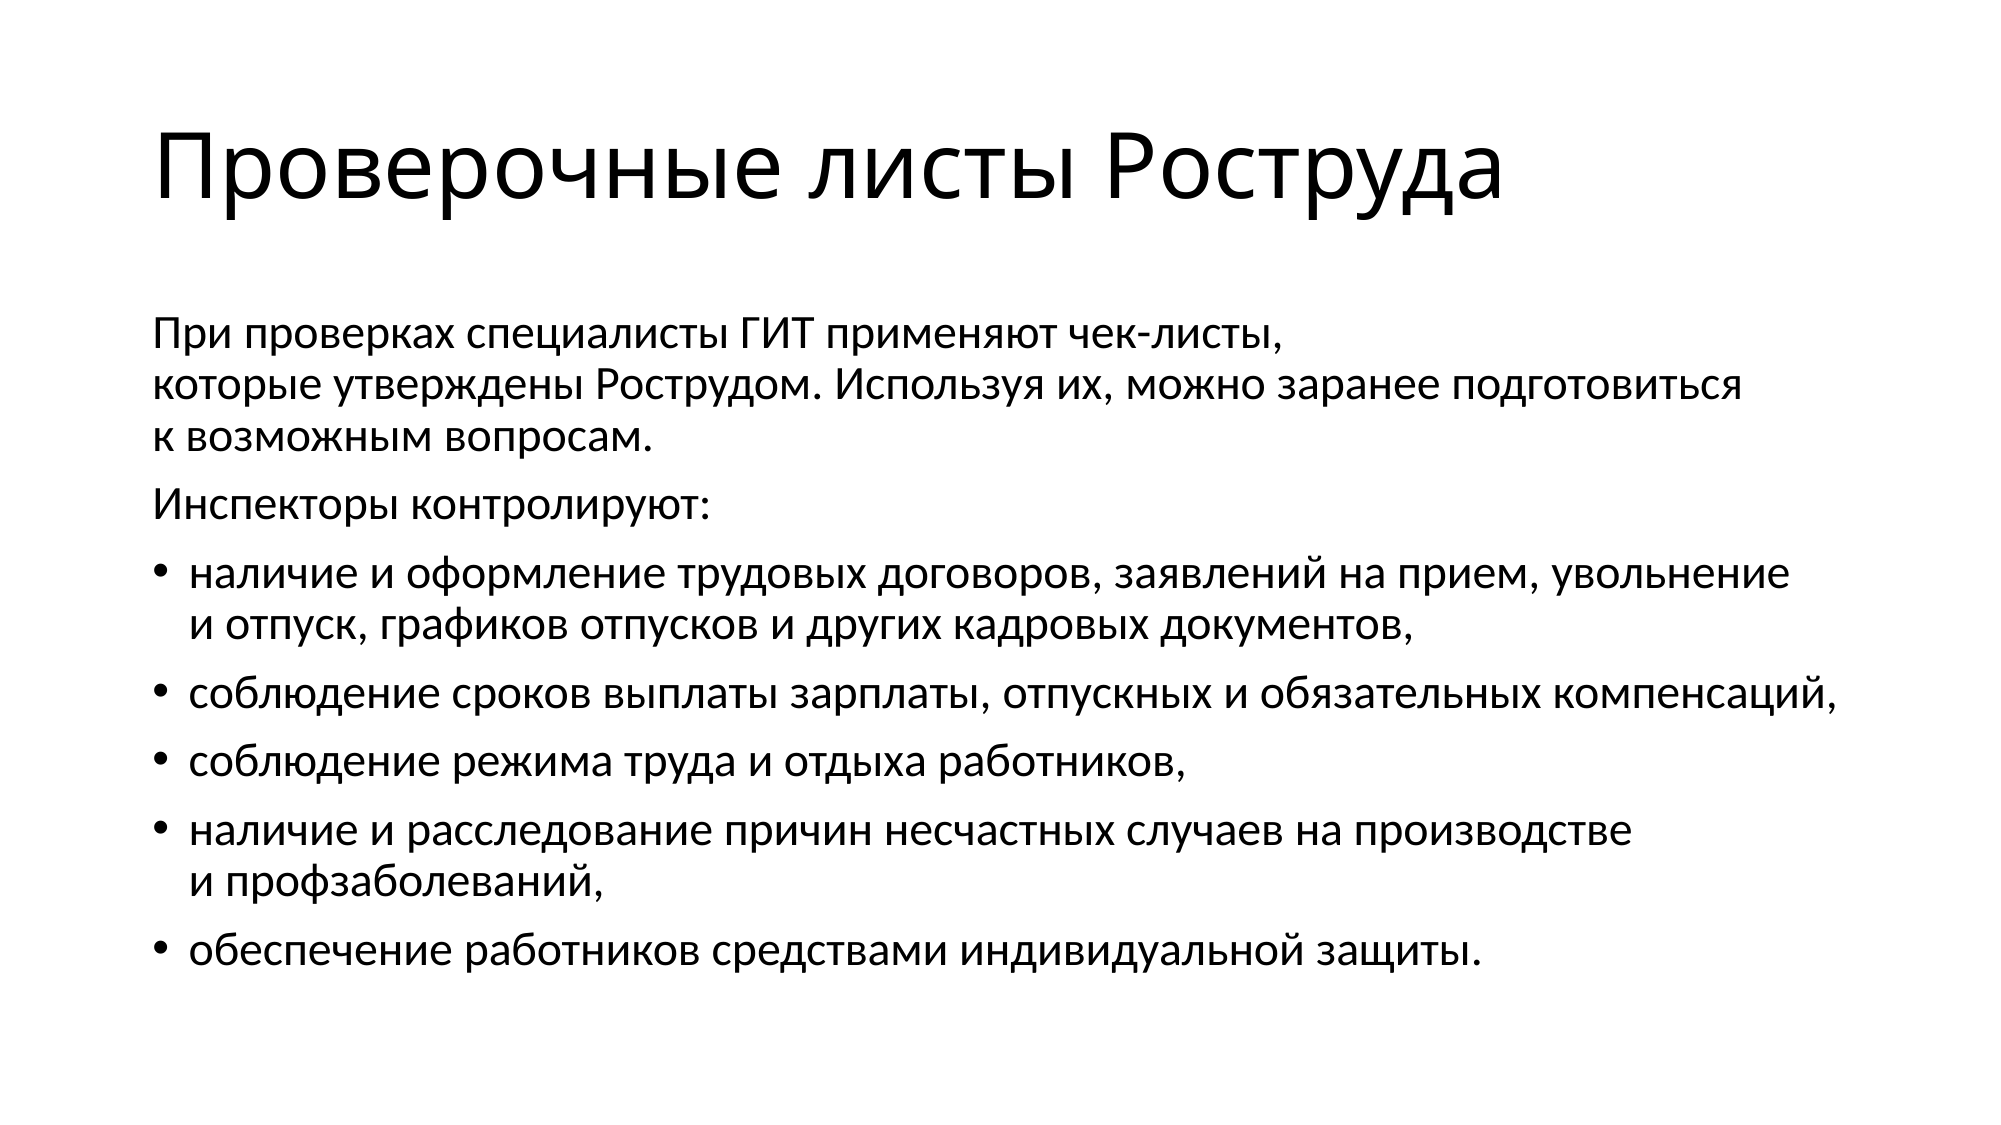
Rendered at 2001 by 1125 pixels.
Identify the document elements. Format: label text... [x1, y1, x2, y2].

title Проверочные листы Роструда [137, 59, 1863, 278]
list При проверках специалисты ГИТ применяют чек-листы, которые утверждены Рострудом. Используя их, можно заранее подготовиться к возможным вопросам. Инспекторы контролируют: наличие и оформление трудовых договоров, заявлений на прием, увольнение и отпуск, графиков отпусков и других кадровых документов, соблюдение сроков выплаты зарплаты, отпускных и обязательных компенсаций, соблюдение режима труда и отдыха работников, наличие и расследование причин несчастных случаев на производстве и профзаболеваний, обеспечение работников средствами индивидуальной защиты. [137, 299, 1863, 1014]
